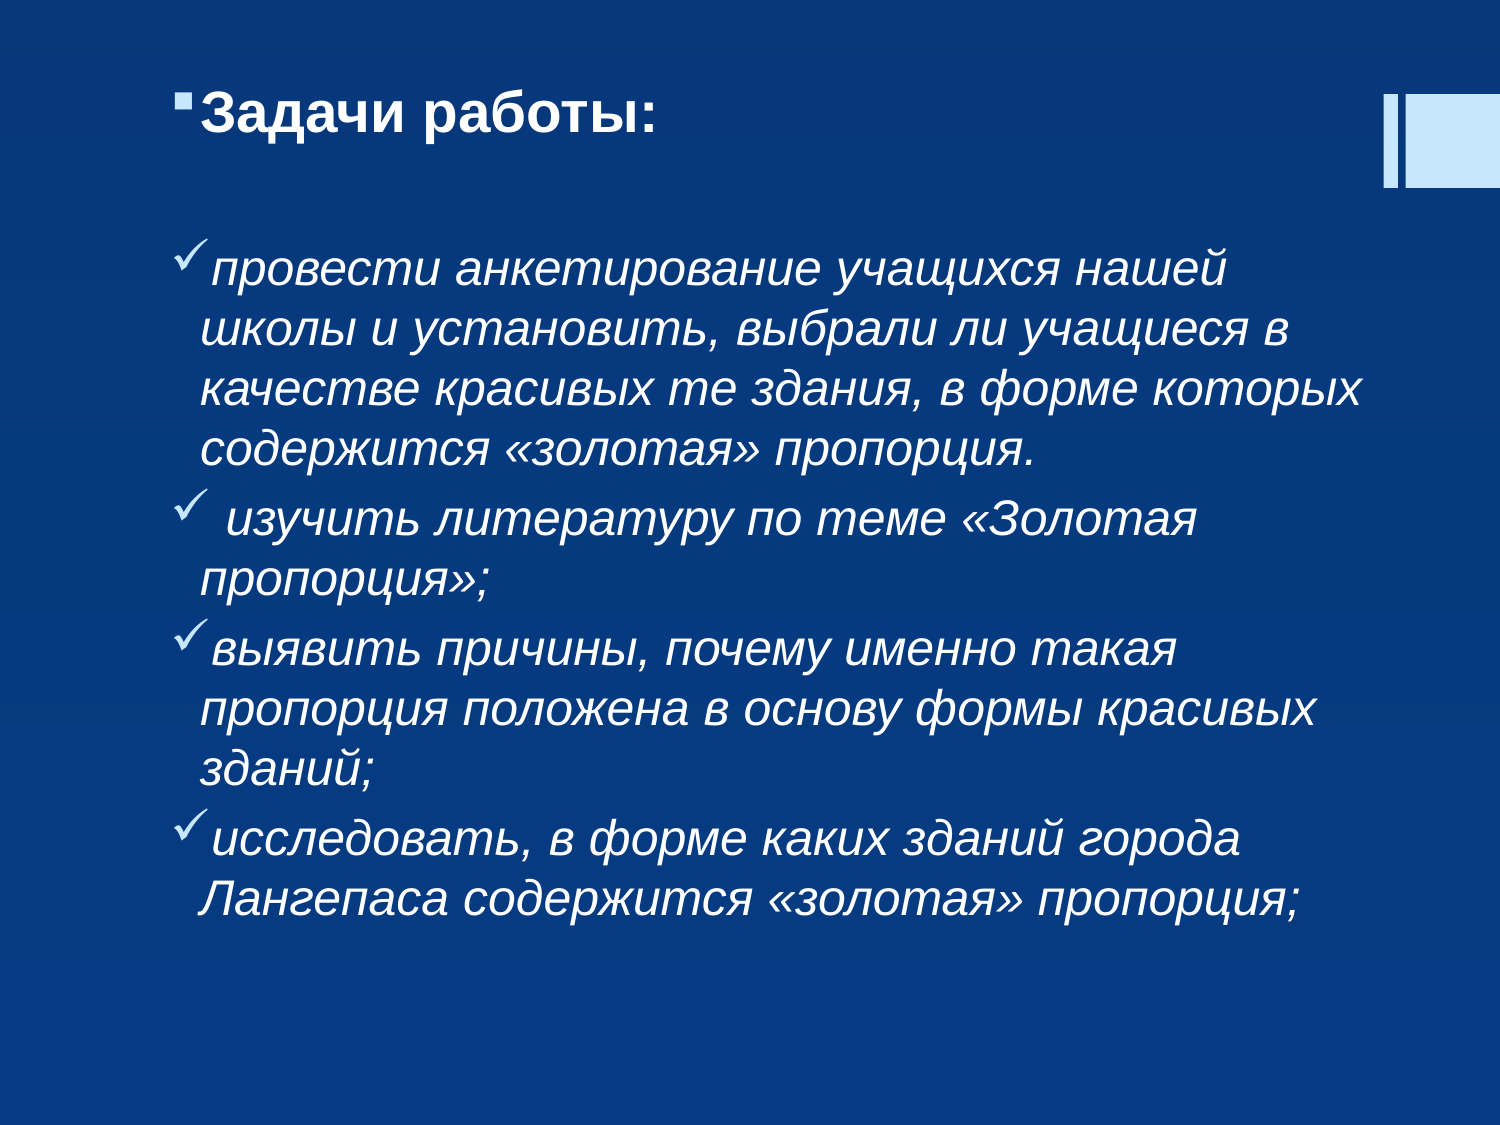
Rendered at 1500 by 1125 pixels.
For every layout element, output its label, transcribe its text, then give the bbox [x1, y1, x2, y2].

list Задачи работы: провести анкетирование учащихся нашей школы и установить, выбрали ли учащиеся в качестве красивых те здания, в форме которых содержится «золотая» пропорция. изучить литературу по теме «Золотая пропорция»; выявить причины, почему именно такая пропорция положена в основу формы красивых зданий; исследовать, в форме каких зданий города Лангепаса содержится «золотая» пропорция; [147, 66, 1409, 1035]
